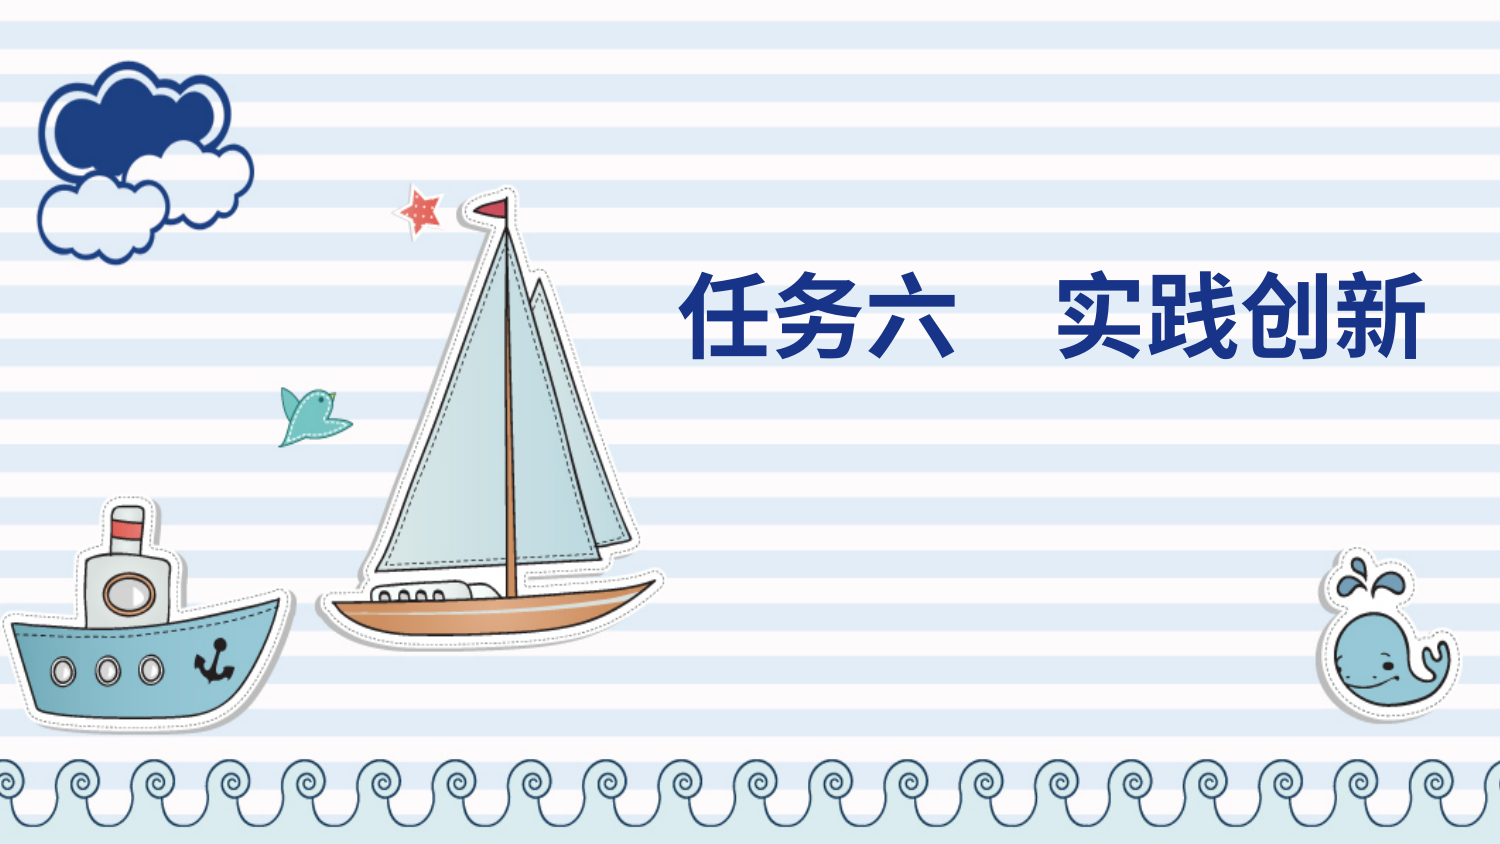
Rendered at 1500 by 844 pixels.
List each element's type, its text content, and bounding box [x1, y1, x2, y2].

picture [0, 0, 1500, 844]
text_box 任务六 实践创新 [662, 249, 1443, 378]
